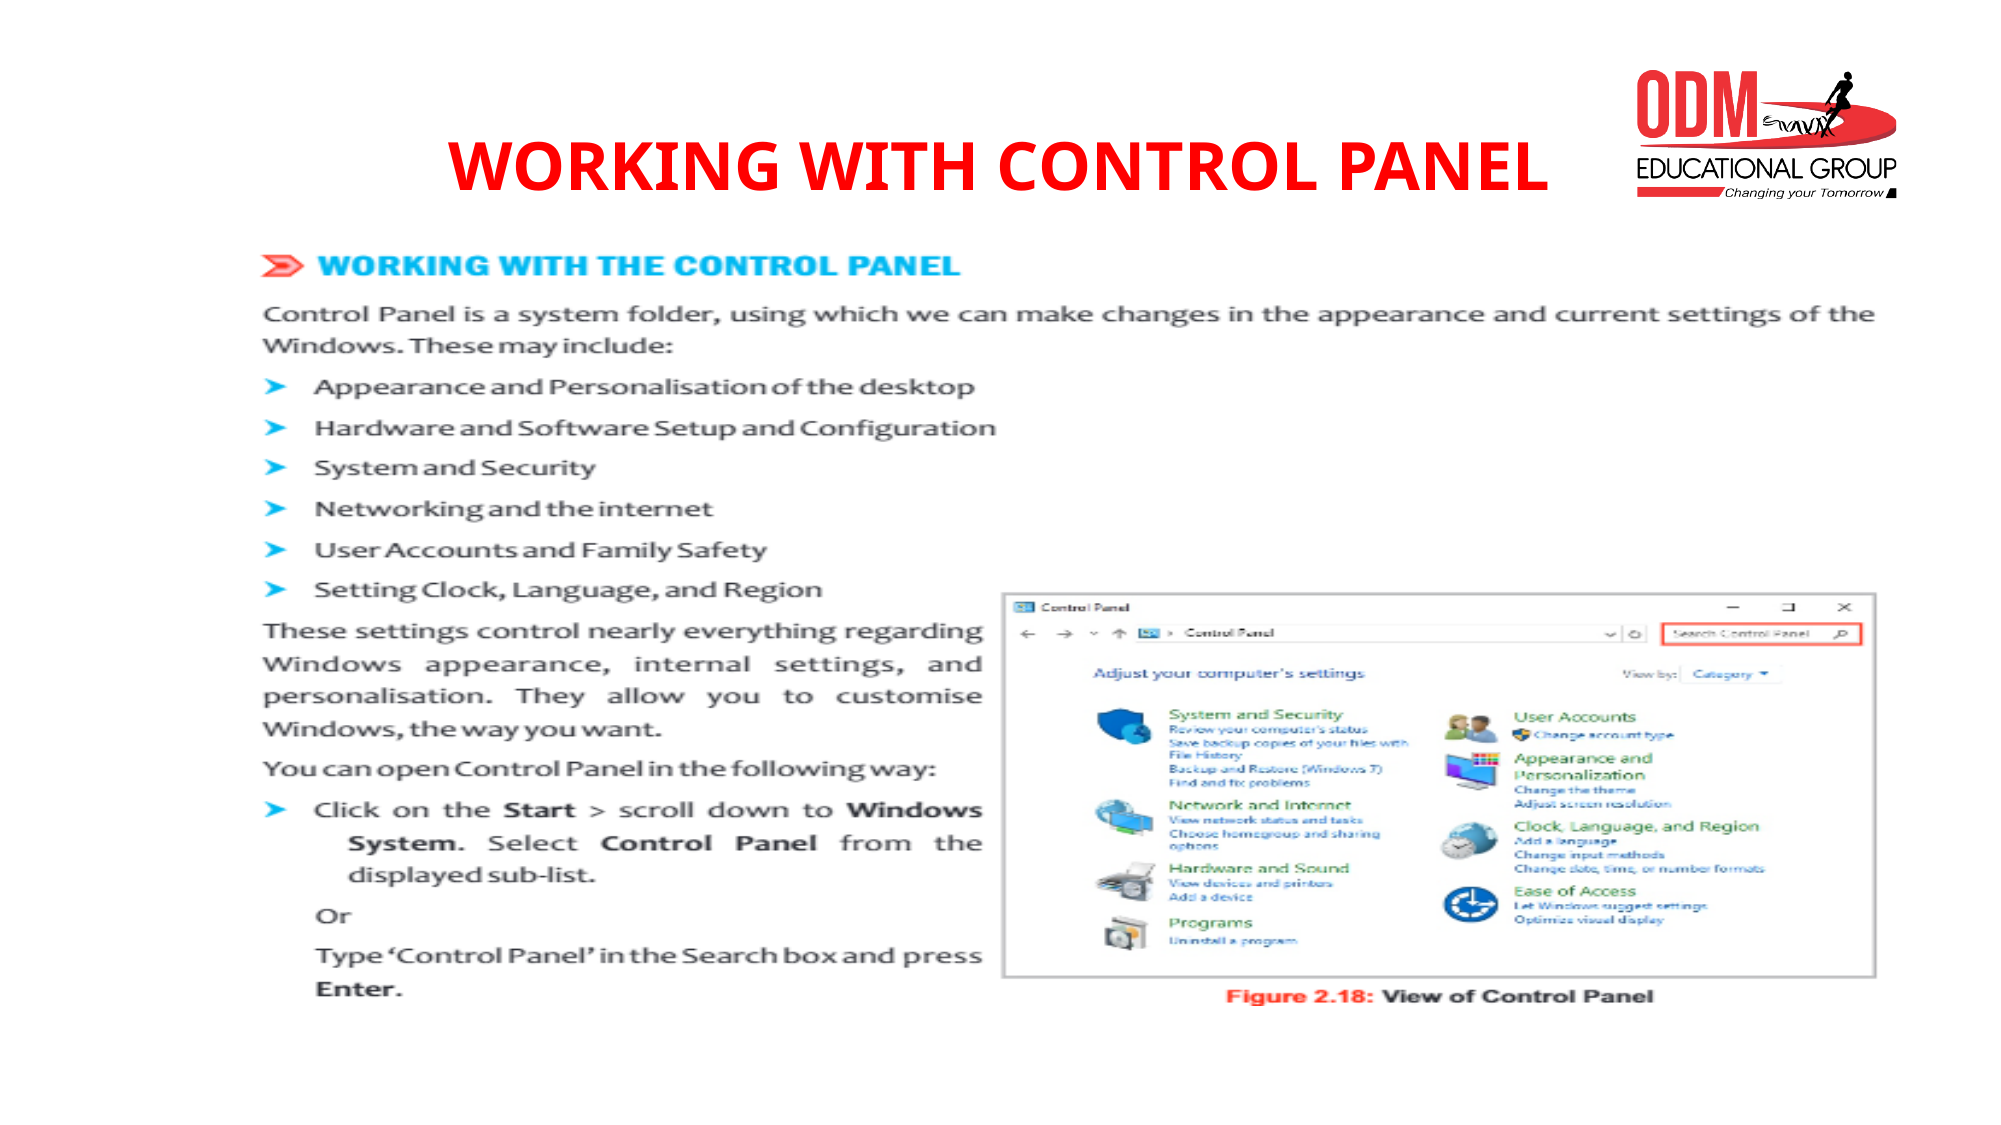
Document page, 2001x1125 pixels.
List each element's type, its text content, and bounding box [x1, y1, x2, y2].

text_box [1637, 70, 1897, 199]
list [225, 244, 1928, 1006]
title WORKING WITH CONTROL PANEL [137, 59, 1863, 278]
